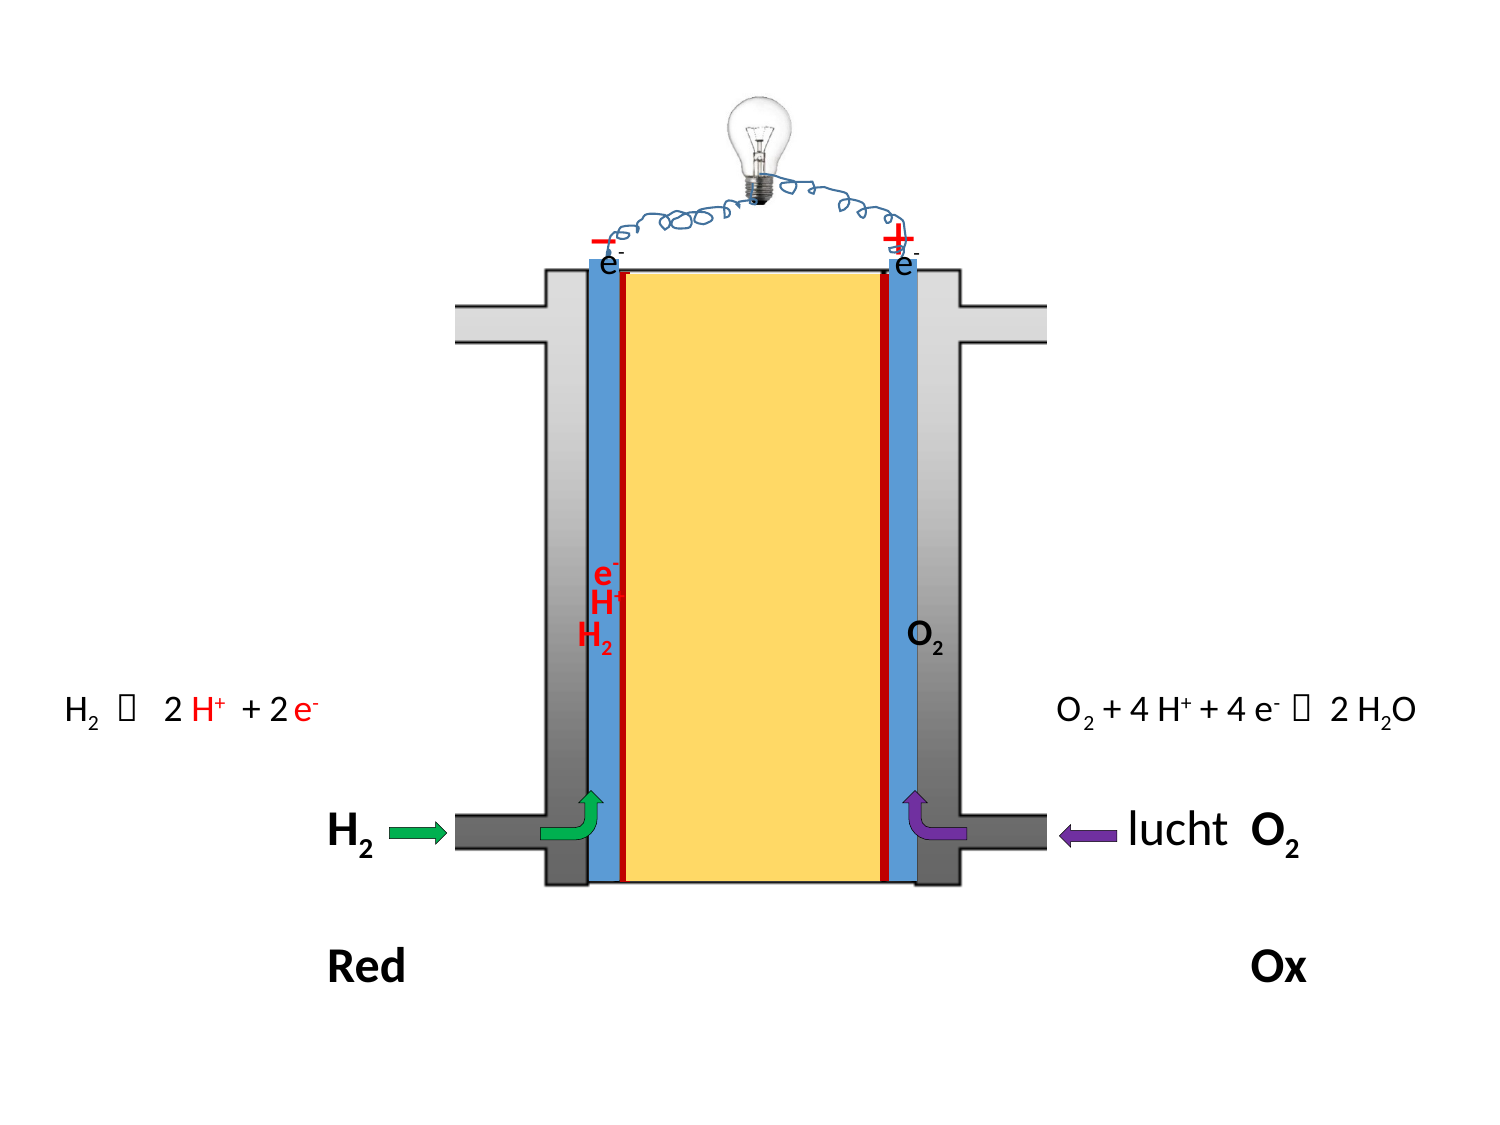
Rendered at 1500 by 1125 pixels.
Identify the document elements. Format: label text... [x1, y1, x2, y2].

picture [717, 93, 803, 186]
text_box H2 lucht O2 Red Ox [312, 788, 1355, 1000]
text_box H2  2 H+ + 2 e- O2 + 4 H+ + 4 e-  2 H2O [1287, 676, 1500, 743]
text_box H2  2 H+ + 2 e- O2 + 4 H+ + 4 e-  2 H2O [49, 676, 214, 743]
text_box [803, 180, 816, 186]
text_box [214, 186, 1287, 900]
